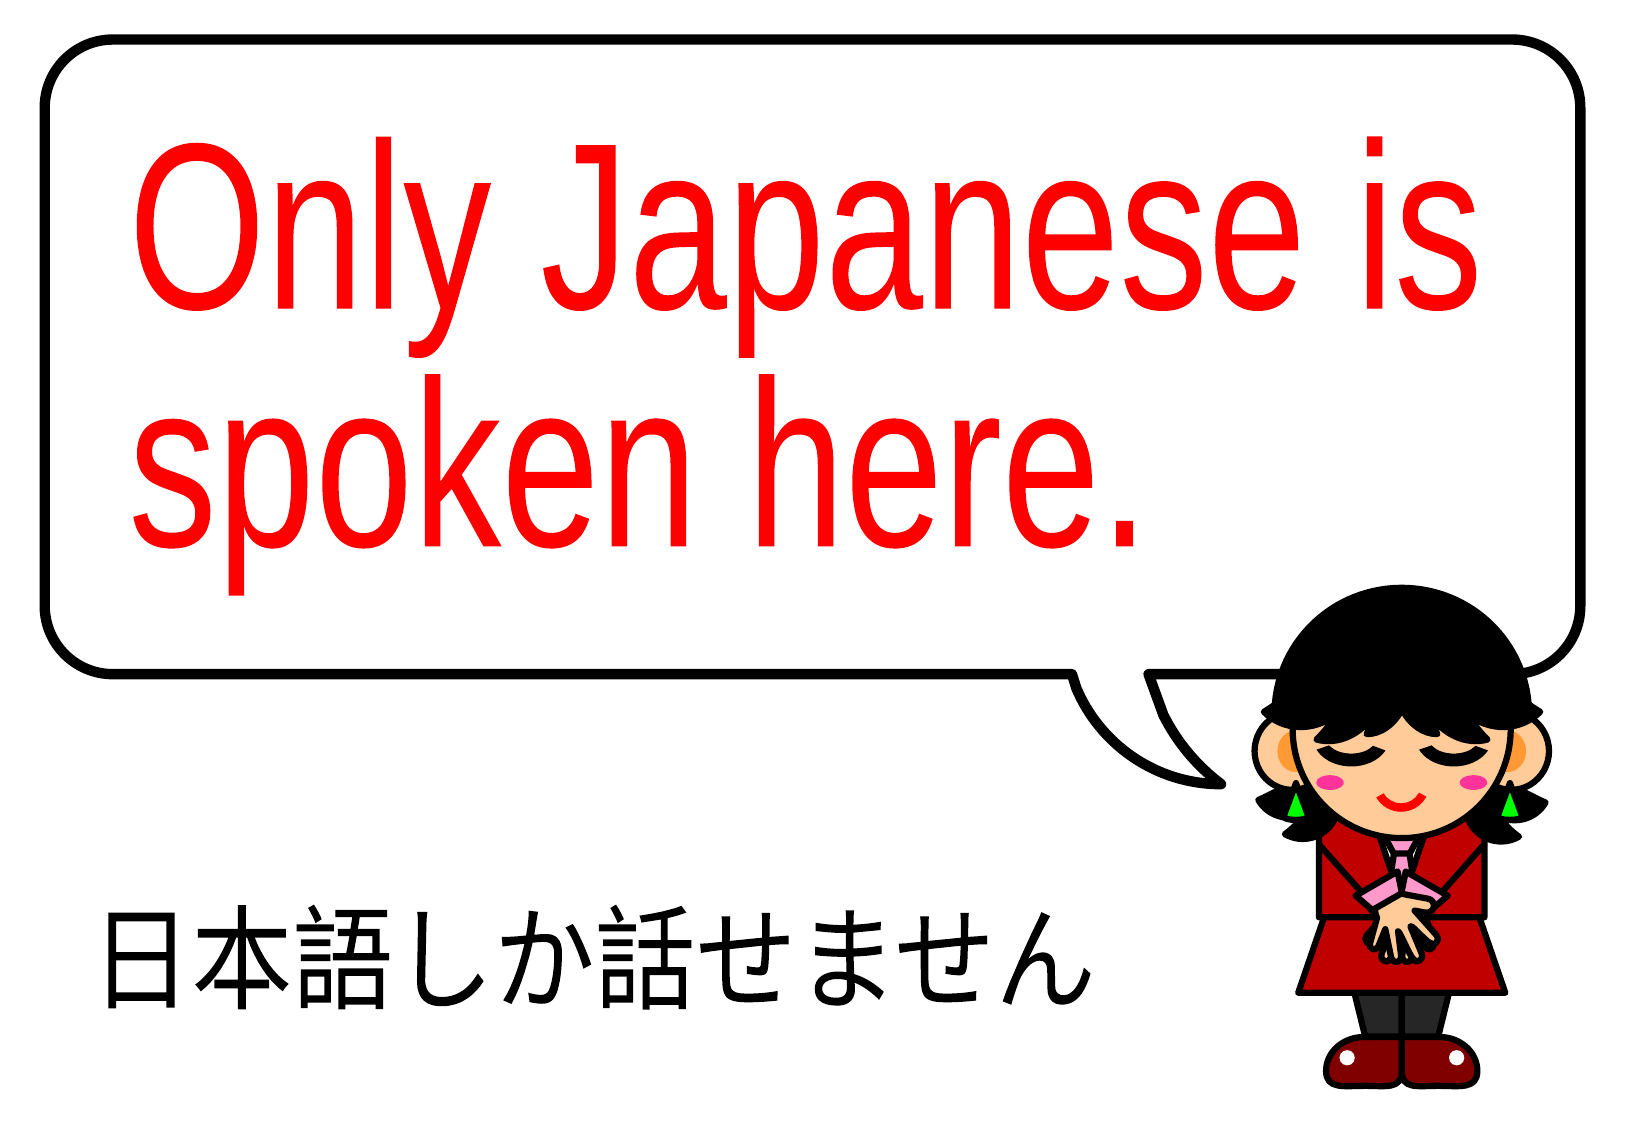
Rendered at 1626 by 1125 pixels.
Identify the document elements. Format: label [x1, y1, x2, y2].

text_box [42, 37, 1583, 787]
text_box [1254, 587, 1550, 1087]
